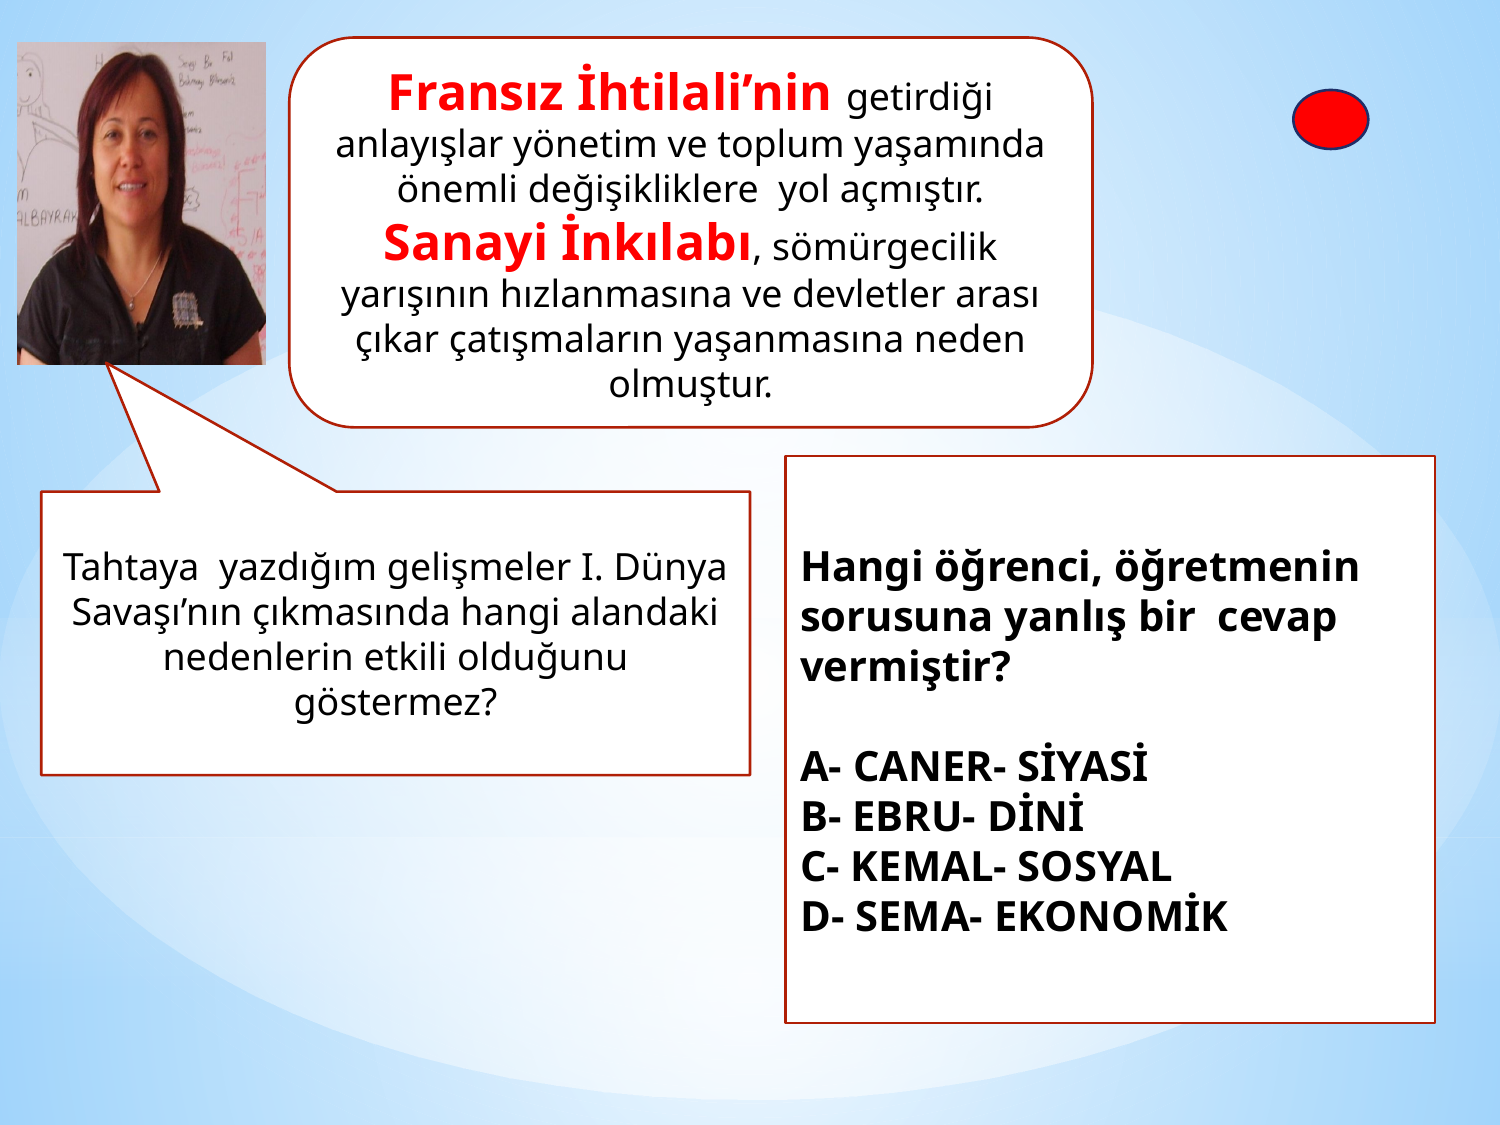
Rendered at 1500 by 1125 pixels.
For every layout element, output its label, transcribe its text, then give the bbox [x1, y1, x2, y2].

text_box [1292, 88, 1370, 151]
picture [17, 42, 266, 365]
text_box Hangi öğrenci, öğretmenin sorusuna yanlış bir cevap vermiştir? A- CANER- SİYASİ B- EBRU- DİNİ C- KEMAL- SOSYAL D- SEMA- EKONOMİK [784, 455, 1436, 1024]
text_box Tahtaya yazdığım gelişmeler I. Dünya Savaşı’nın çıkmasında hangi alandaki nedenlerin etkili olduğunu göstermez? [39, 374, 752, 777]
text_box Fransız İhtilali’nin getirdiği anlayışlar yönetim ve toplum yaşamında önemli değişikliklere yol açmıştır. Sanayi İnkılabı, sömürgecilik yarışının hızlanmasına ve devletler arası çıkar çatışmaların yaşanmasına neden olmuştur. [287, 36, 1094, 429]
